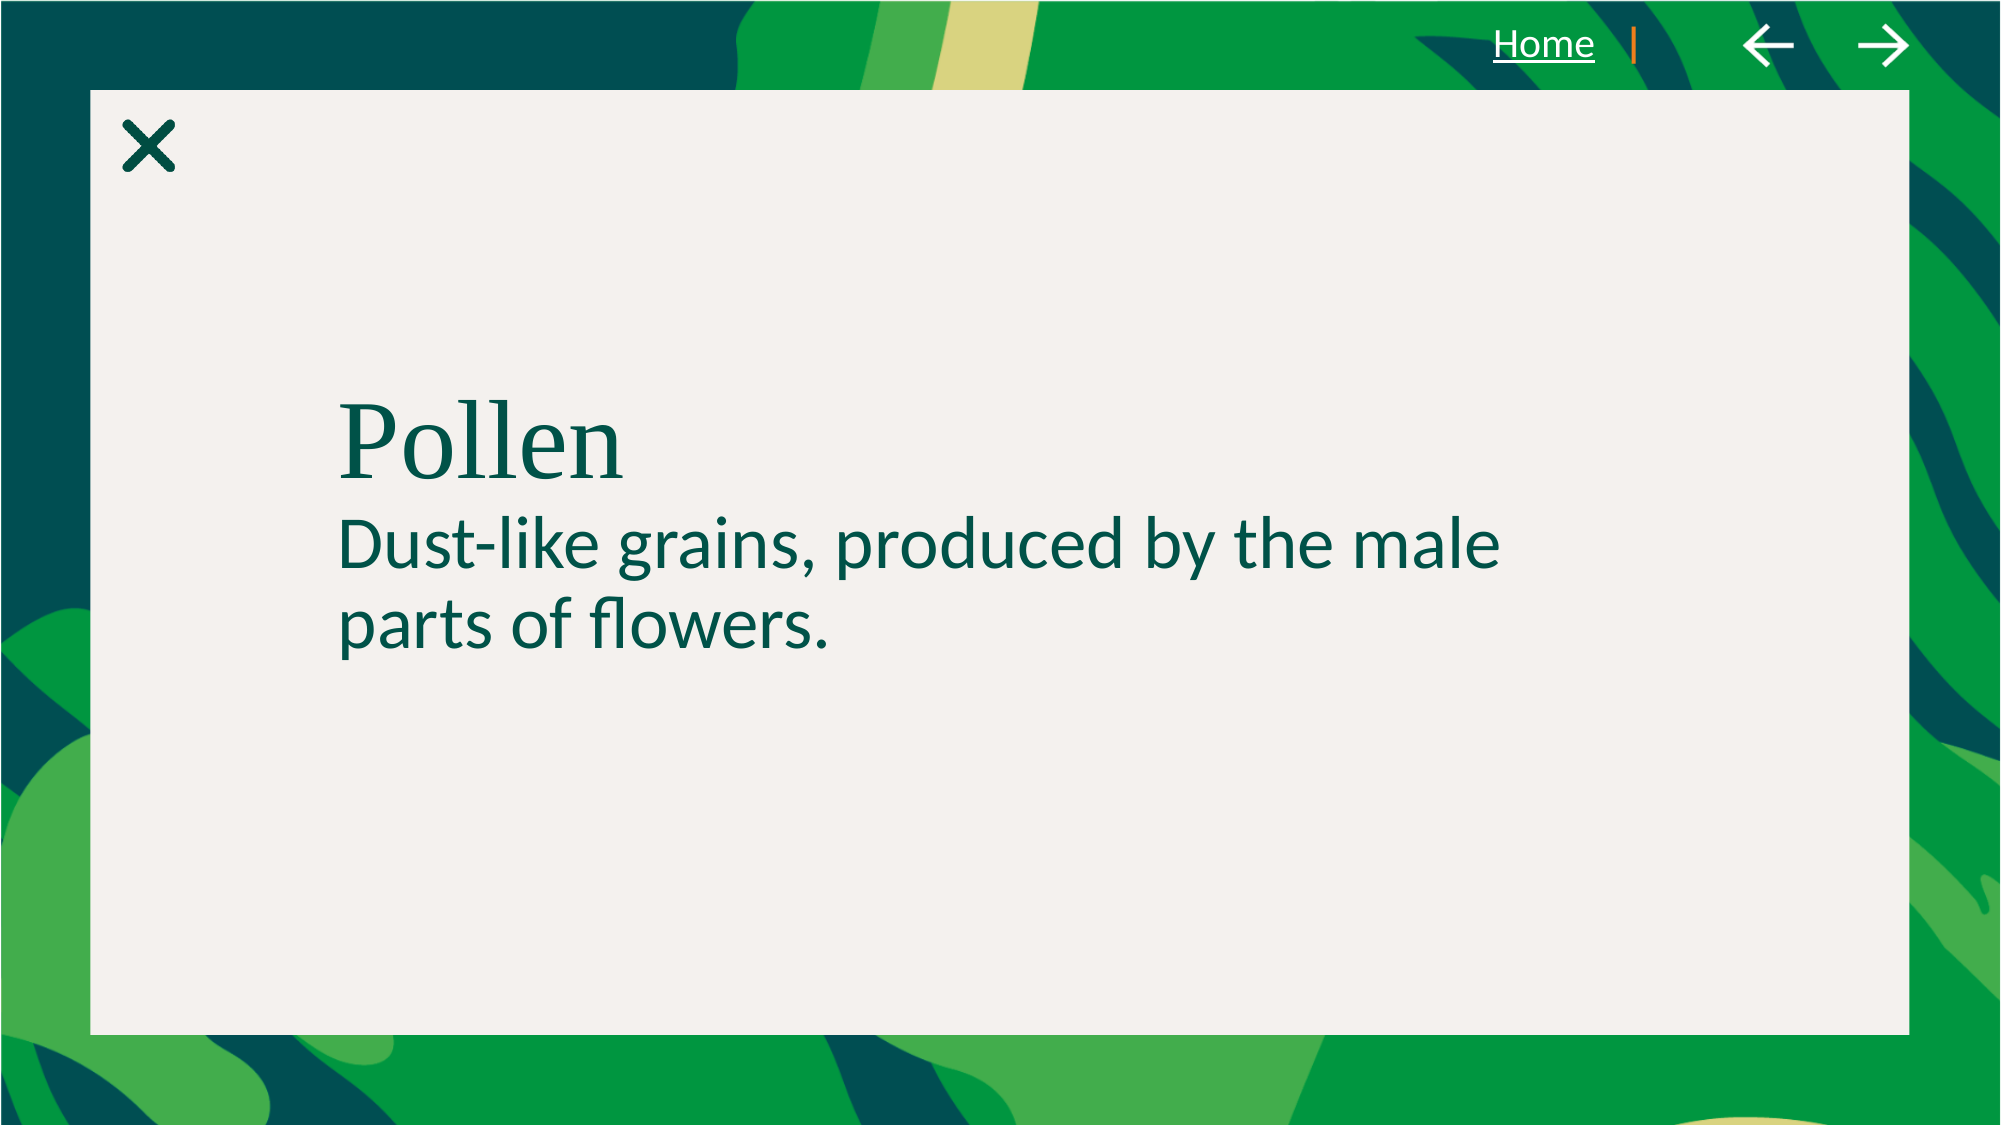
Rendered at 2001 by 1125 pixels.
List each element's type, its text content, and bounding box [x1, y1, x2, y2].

text_box [89, 89, 437, 1036]
text_box Home | [1563, 25, 1682, 74]
text_box [1563, 89, 1911, 1036]
picture [3, 0, 2001, 1125]
title Pollen Dust-like grains, produced by the male parts of flowers. [322, 374, 437, 864]
